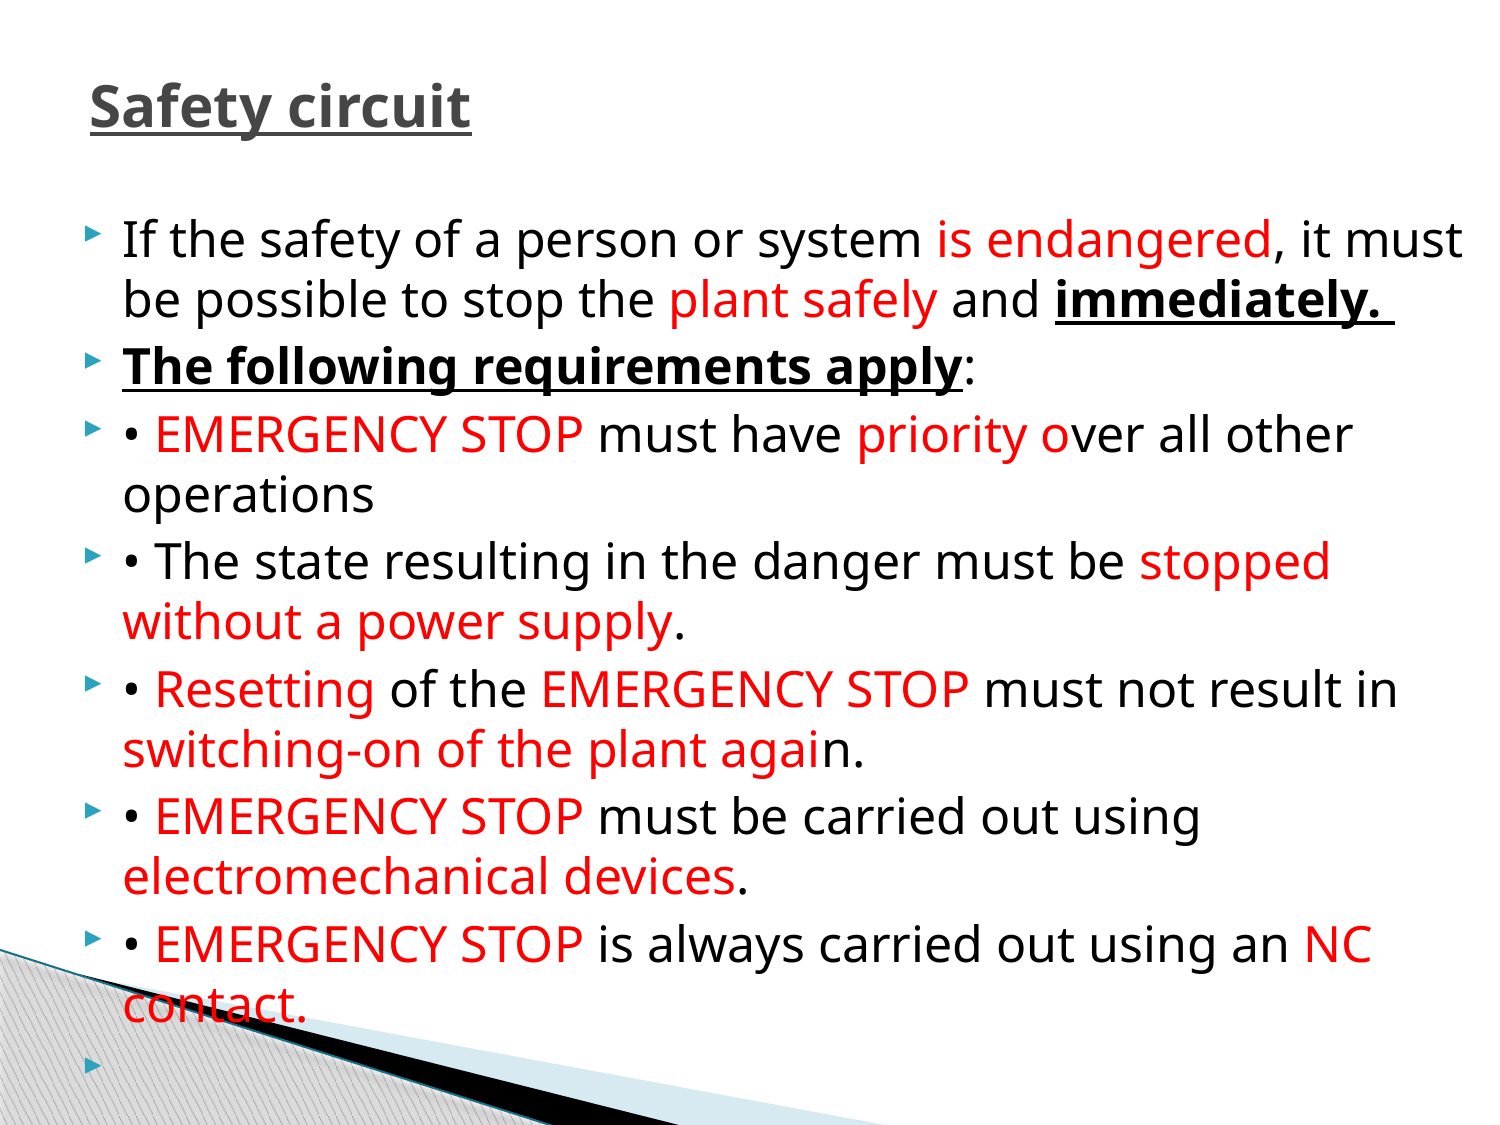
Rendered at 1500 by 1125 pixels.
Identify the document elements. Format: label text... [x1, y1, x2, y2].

list If the safety of a person or system is endangered, it must be possible to stop the plant safely and immediately. The following requirements apply: • EMERGENCY STOP must have priority over all other operations • The state resulting in the danger must be stopped without a power supply. • Resetting of the EMERGENCY STOP must not result in switching-on of the plant again. • EMERGENCY STOP must be carried out using electromechanical devices. • EMERGENCY STOP is always carried out using an NC contact. [50, 200, 1500, 1125]
title Safety circuit [75, 45, 1425, 163]
